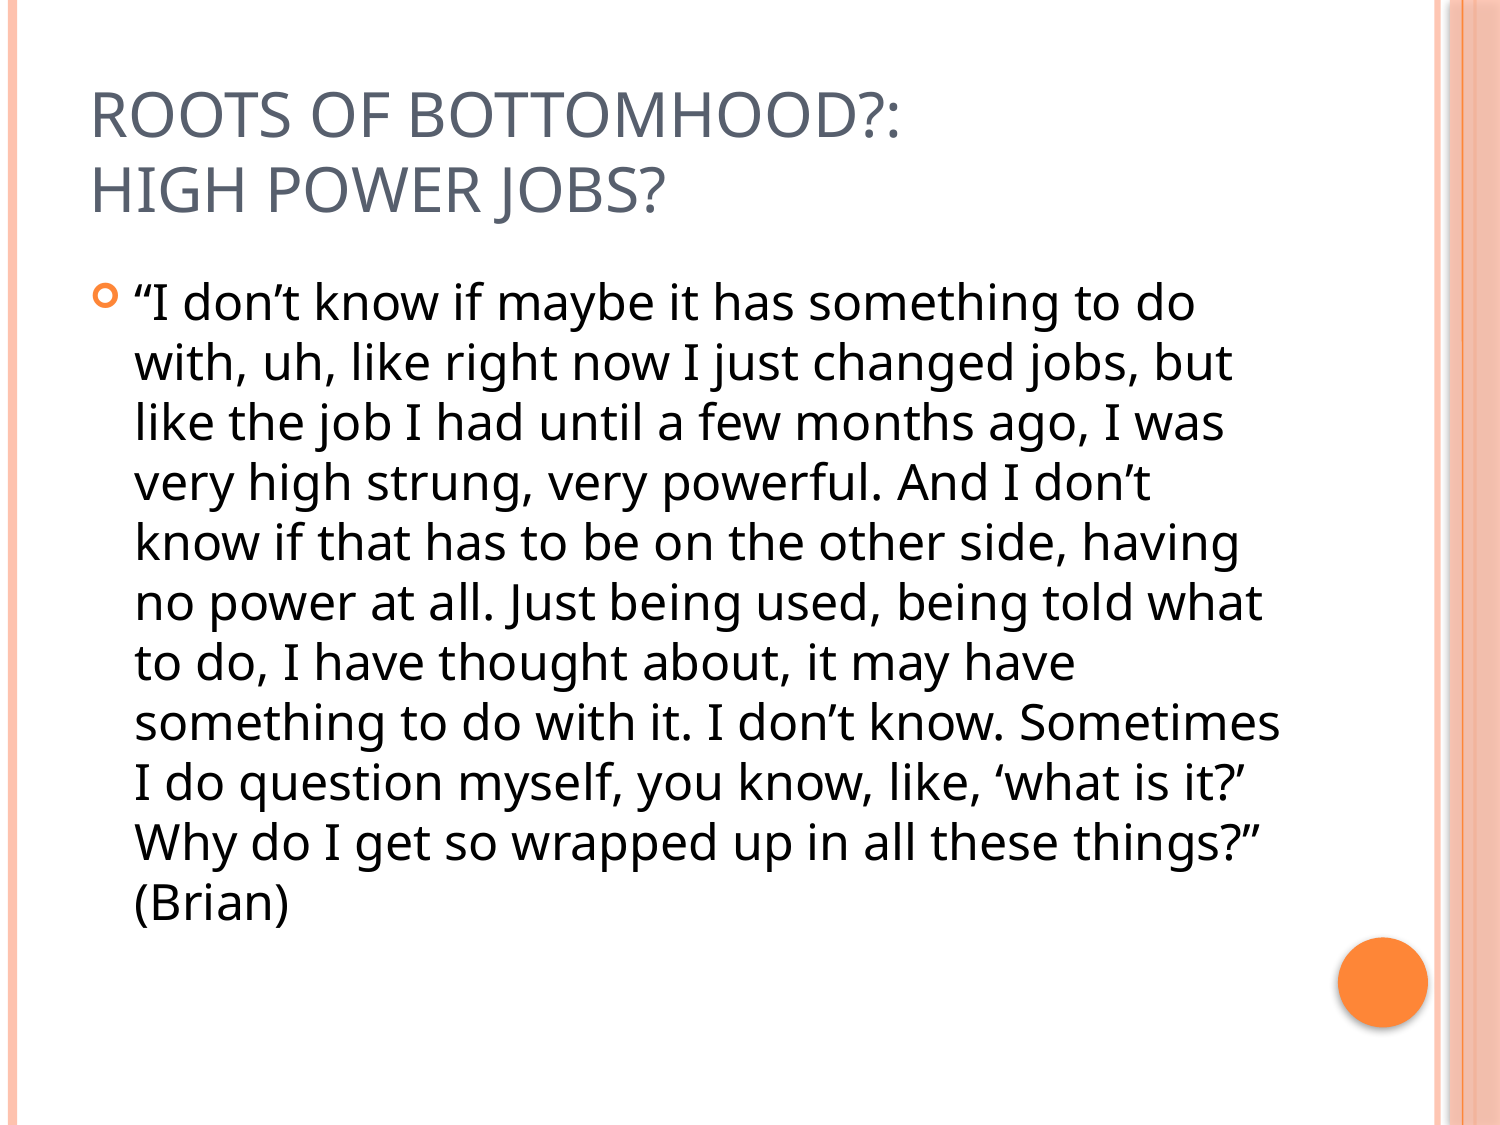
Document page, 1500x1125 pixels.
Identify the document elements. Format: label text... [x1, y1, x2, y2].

list “I don’t know if maybe it has something to do with, uh, like right now I just changed jobs, but like the job I had until a few months ago, I was very high strung, very powerful. And I don’t know if that has to be on the other side, having no power at all. Just being used, being told what to do, I have thought about, it may have something to do with it. I don’t know. Sometimes I do question myself, you know, like, ‘what is it?’ Why do I get so wrapped up in all these things?” (Brian) [75, 262, 1300, 1062]
title Roots of Bottomhood?: High Power Jobs? [75, 45, 1300, 233]
